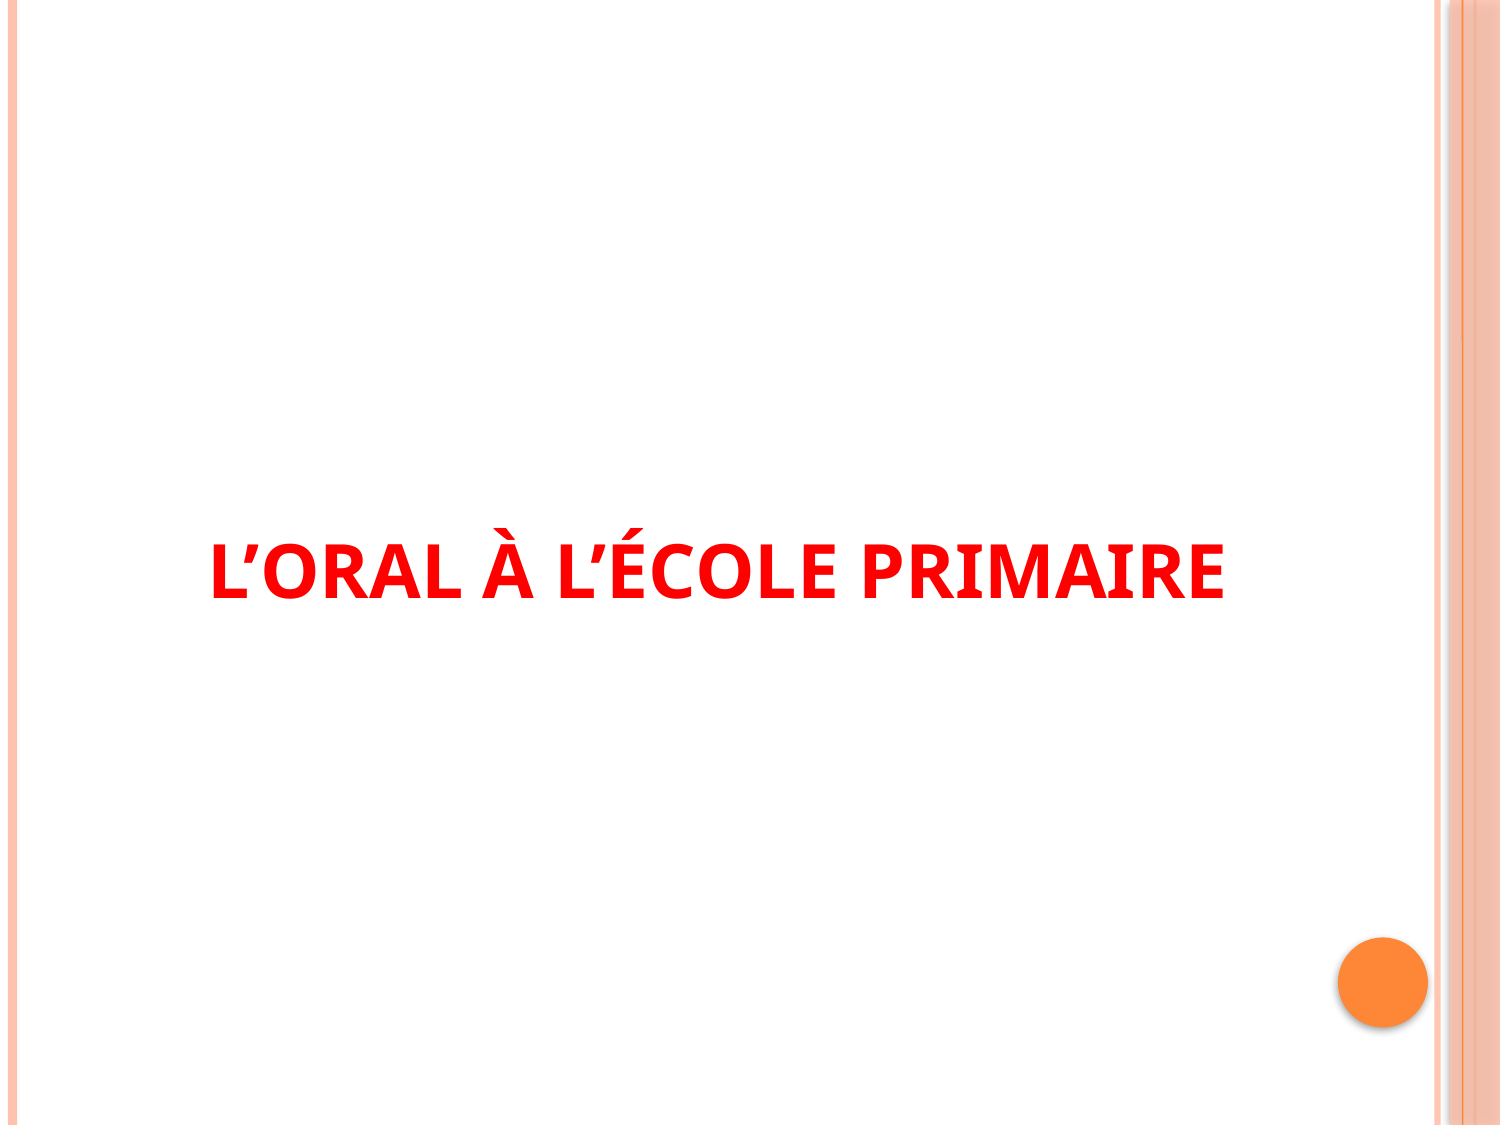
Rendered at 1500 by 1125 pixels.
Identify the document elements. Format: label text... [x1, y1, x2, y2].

title L’oral à l’école primaire [105, 433, 1331, 622]
